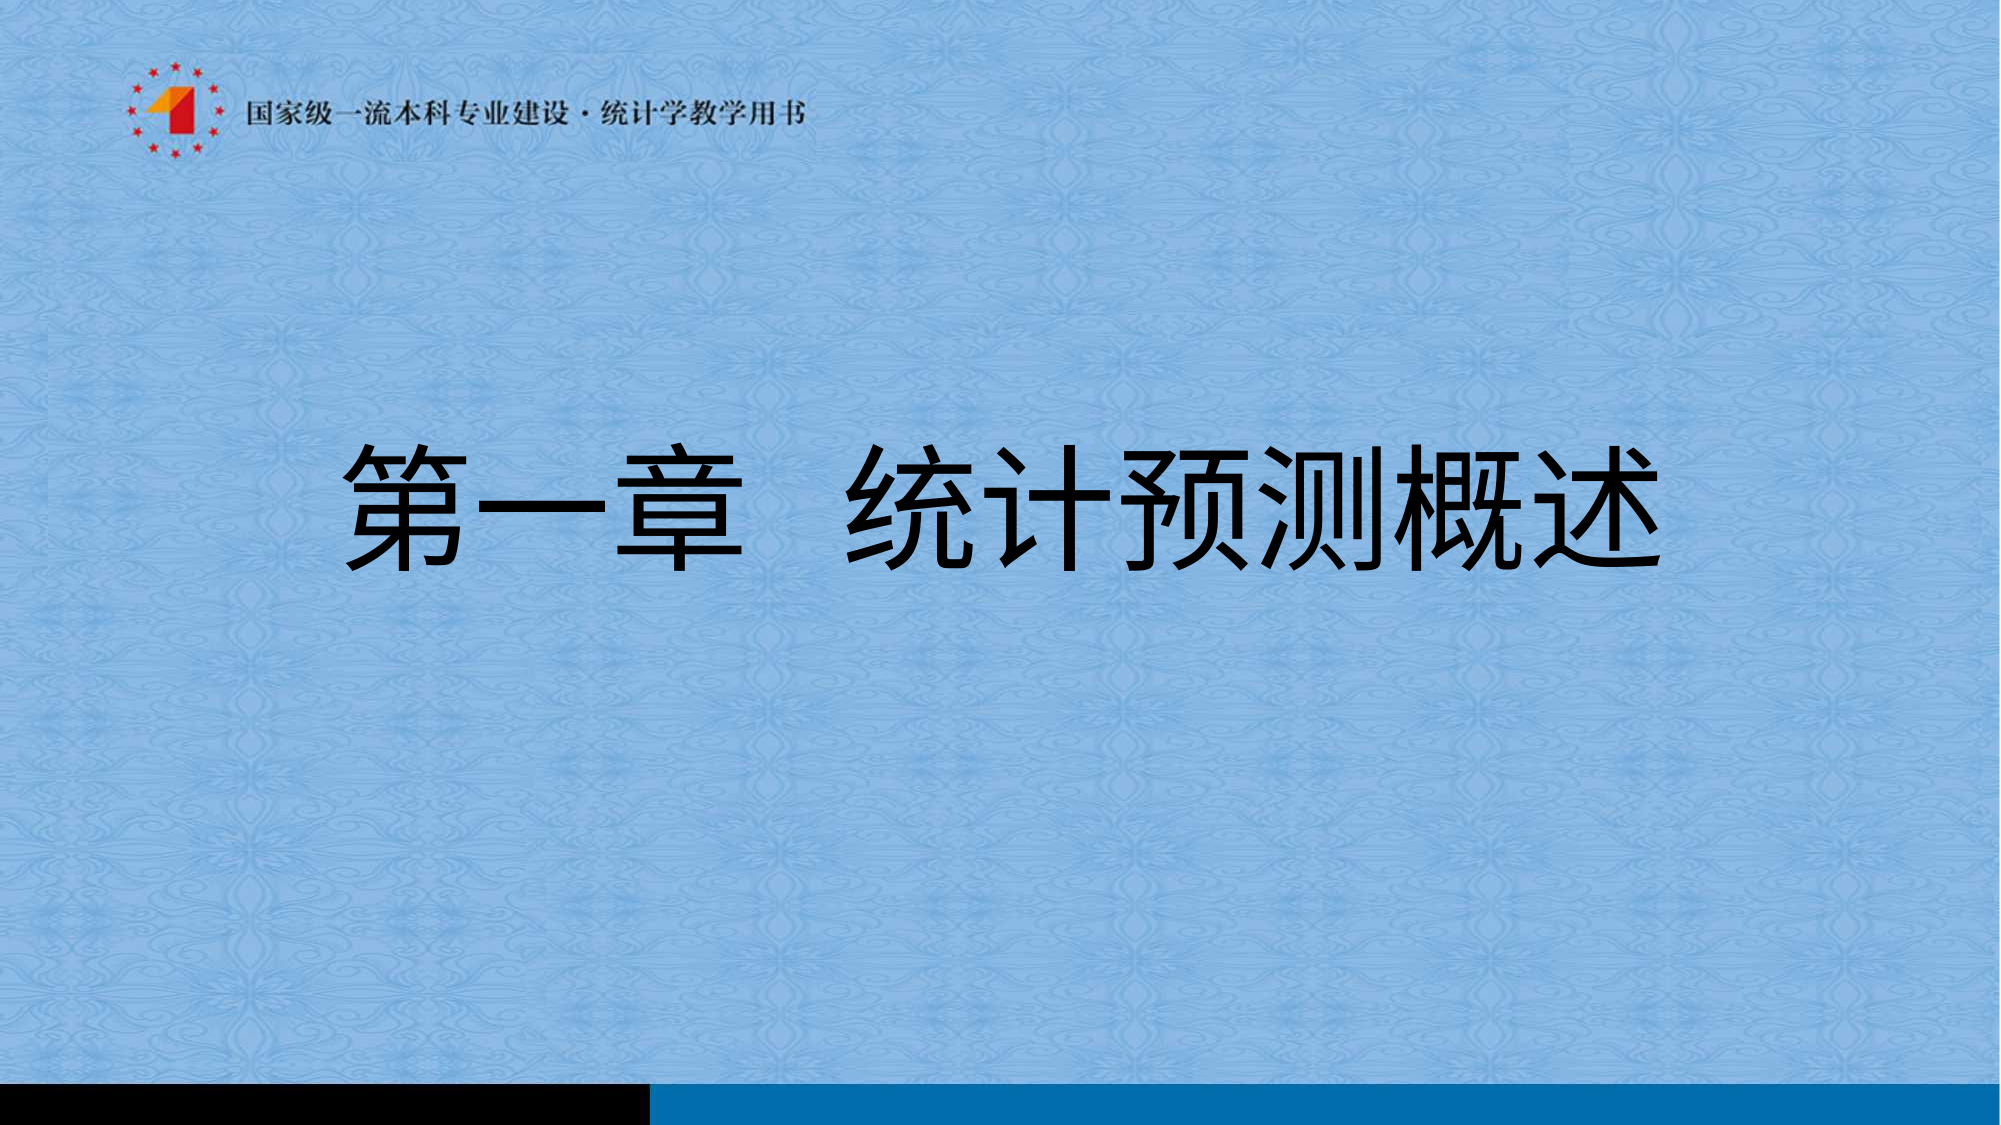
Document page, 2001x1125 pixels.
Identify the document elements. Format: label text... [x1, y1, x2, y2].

slide_number [1456, 1035, 1900, 1088]
picture [0, 0, 2000, 1125]
text_box 第一章 统计预测概述 [2, 415, 2000, 596]
